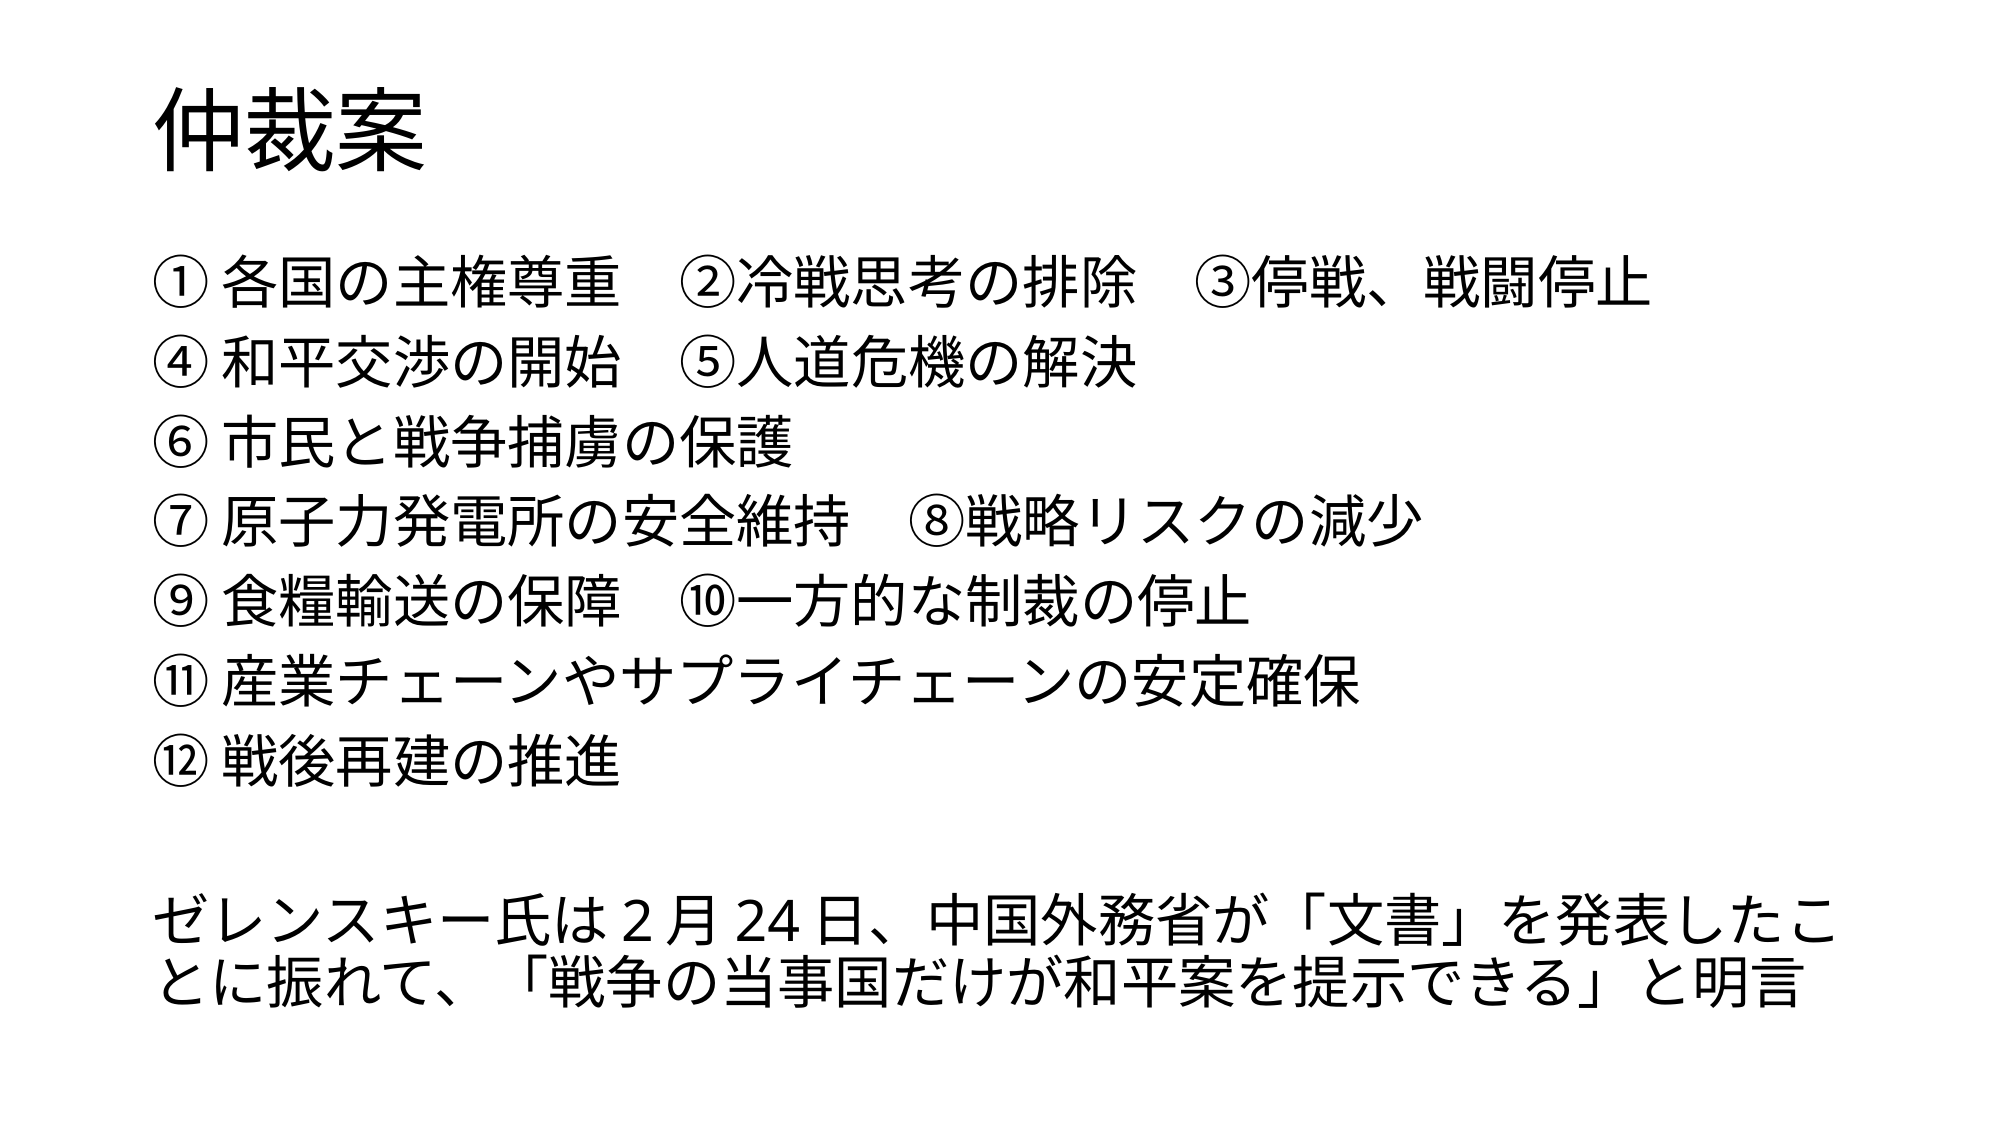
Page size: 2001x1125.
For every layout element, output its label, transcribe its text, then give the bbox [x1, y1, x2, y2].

title 仲裁案 [137, 59, 1863, 210]
list ①各国の主権尊重 ②冷戦思考の排除 ③停戦、戦闘停止 ④和平交渉の開始 ⑤人道危機の解決 ⑥市民と戦争捕虜の保護 ⑦原子力発電所の安全維持 ⑧戦略リスクの減少 ⑨食糧輸送の保障 ⑩一方的な制裁の停止 ⑪産業チェーンやサプライチェーンの安定確保 ⑫戦後再建の推進 ゼレンスキー氏は2月24日、中国外務省が「文書」を発表したことに振れて、「戦争の当事国だけが和平案を提示できる」と明言 [137, 246, 1863, 1074]
